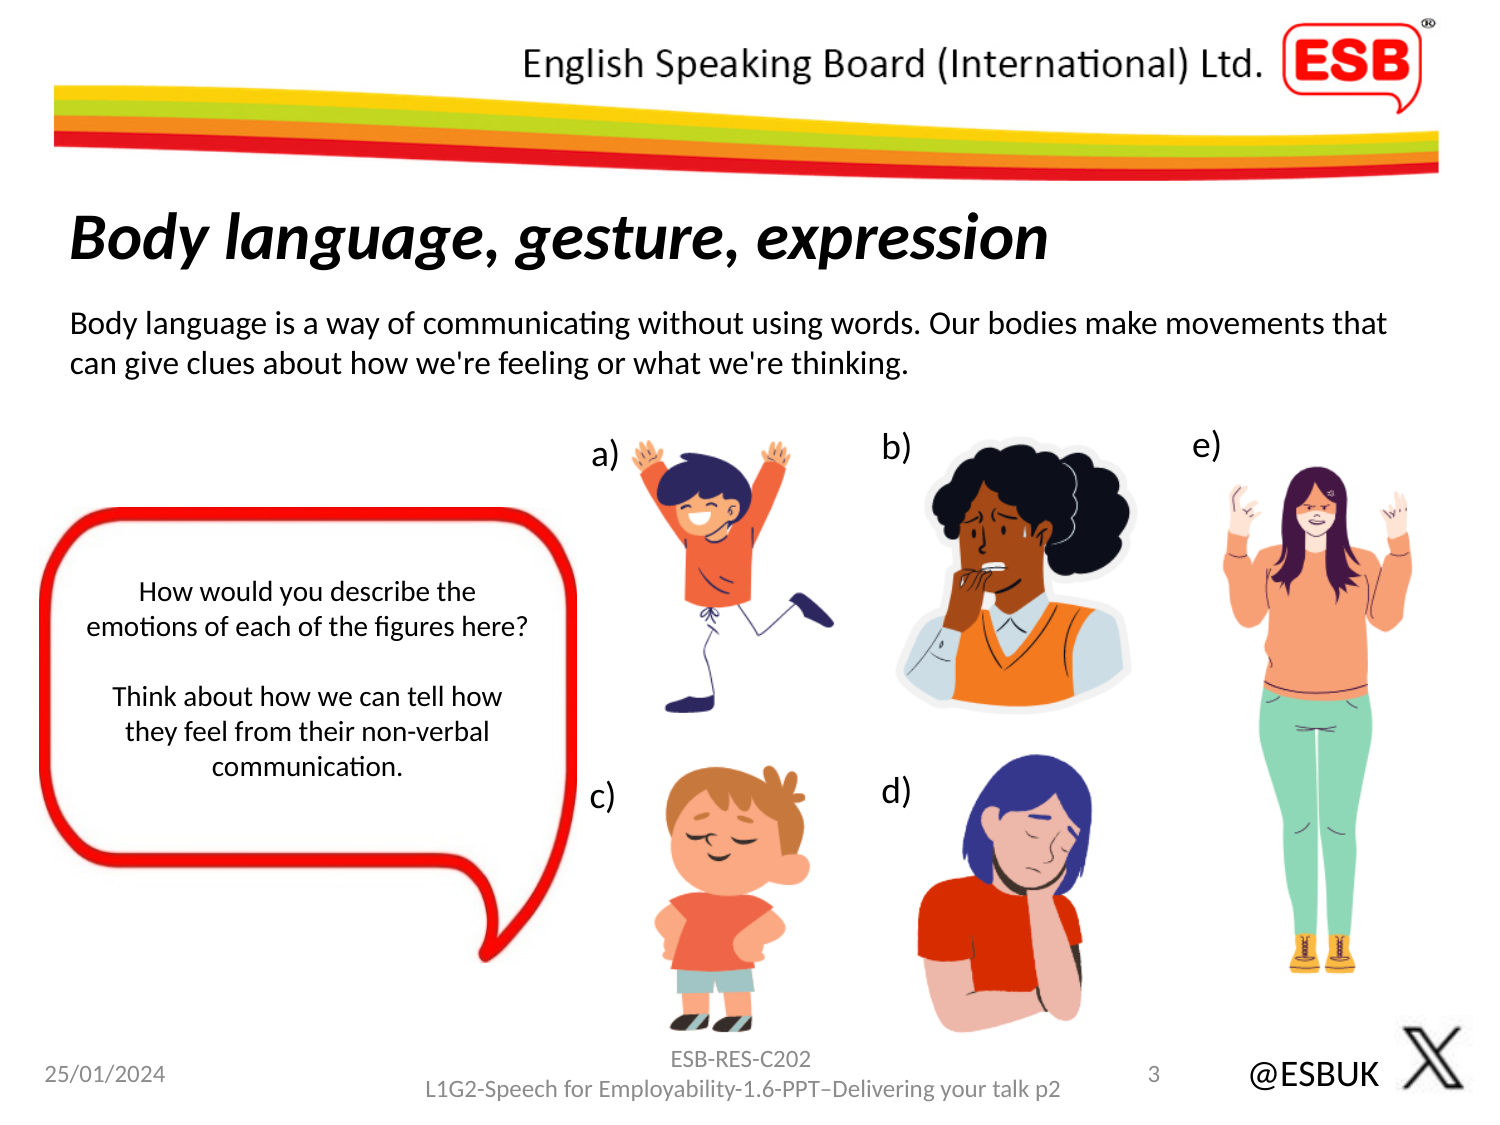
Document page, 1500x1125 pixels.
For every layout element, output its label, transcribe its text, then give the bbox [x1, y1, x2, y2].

picture [613, 414, 1476, 1102]
text_box c) [577, 764, 613, 824]
title Body language, gesture, expression [55, 180, 1349, 294]
slide_number 3 [930, 1056, 1176, 1103]
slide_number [29, 1042, 367, 1103]
text_box a) [576, 421, 613, 482]
picture [0, 0, 1500, 189]
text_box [39, 507, 577, 963]
footer ESB-RES-C202 L1G2-Speech for Employability-1.6-PPT–Delivering your talk p2 [395, 1042, 930, 1103]
text_box Body language is a way of communicating without using words. Our bodies make movements that can give clues about how we're feeling or what we're thinking. [55, 294, 1445, 389]
